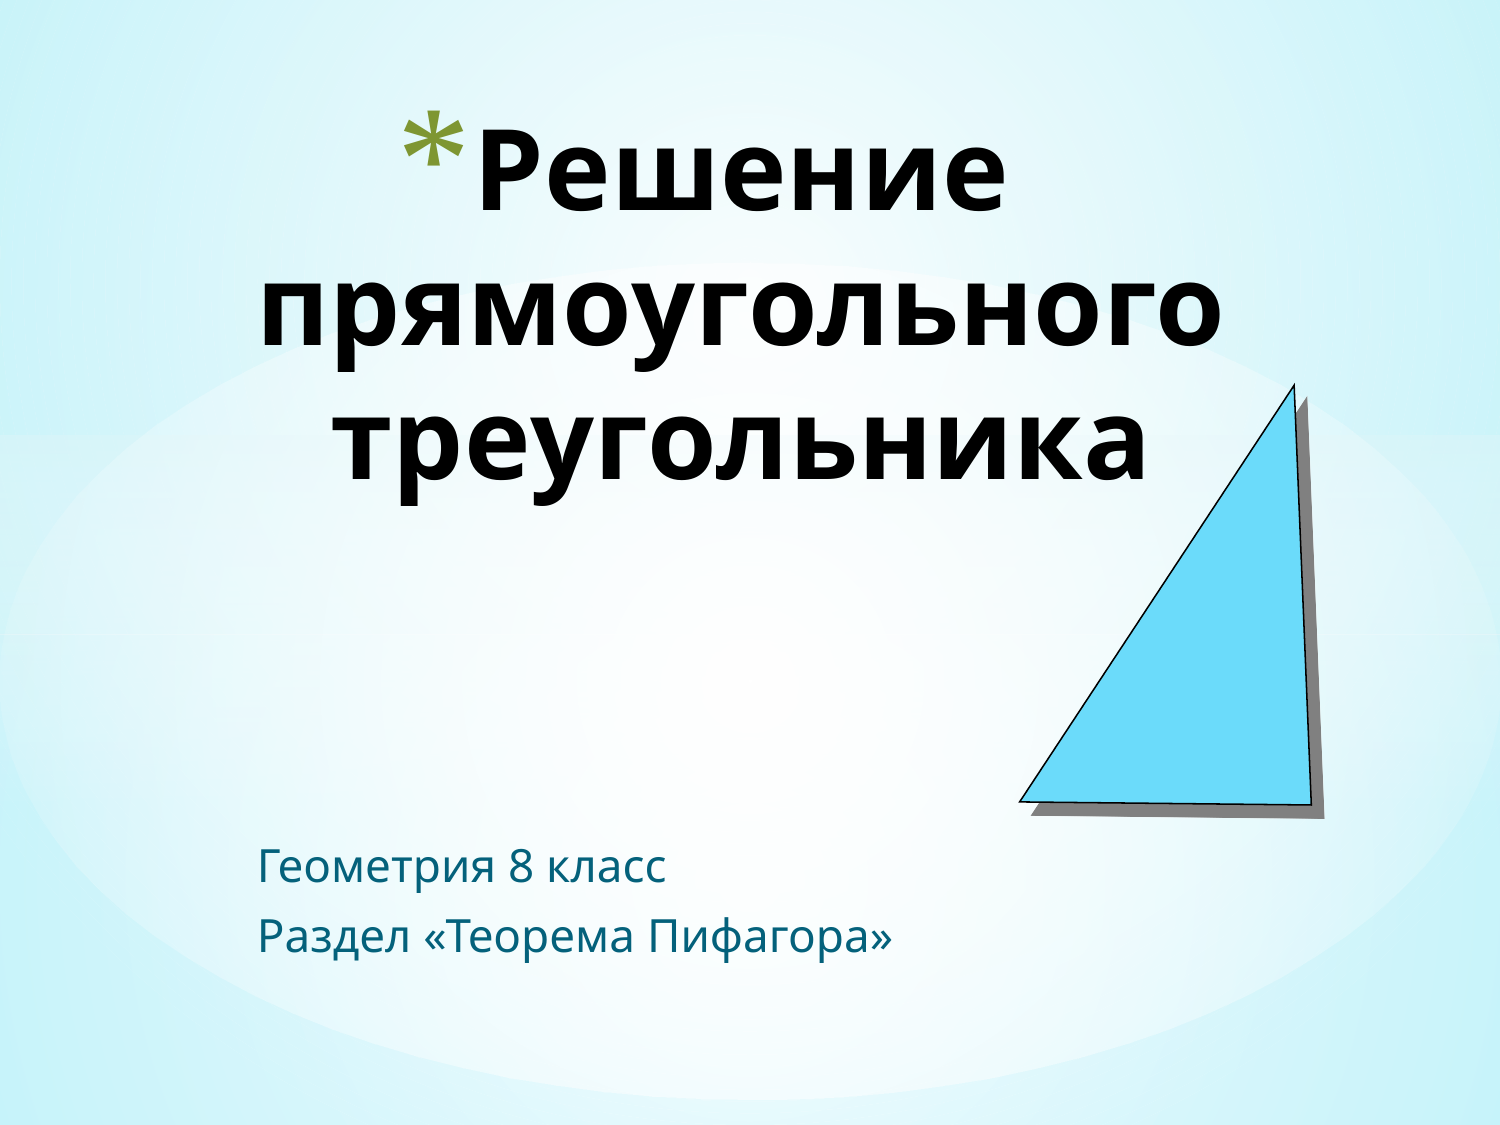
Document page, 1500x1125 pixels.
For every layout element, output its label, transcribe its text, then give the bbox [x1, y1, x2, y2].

title Решение прямоугольного треугольника [100, 90, 1278, 504]
subtitle Геометрия 8 класс Раздел «Теорема Пифагора» [241, 828, 1167, 974]
text_box [1019, 385, 1312, 805]
